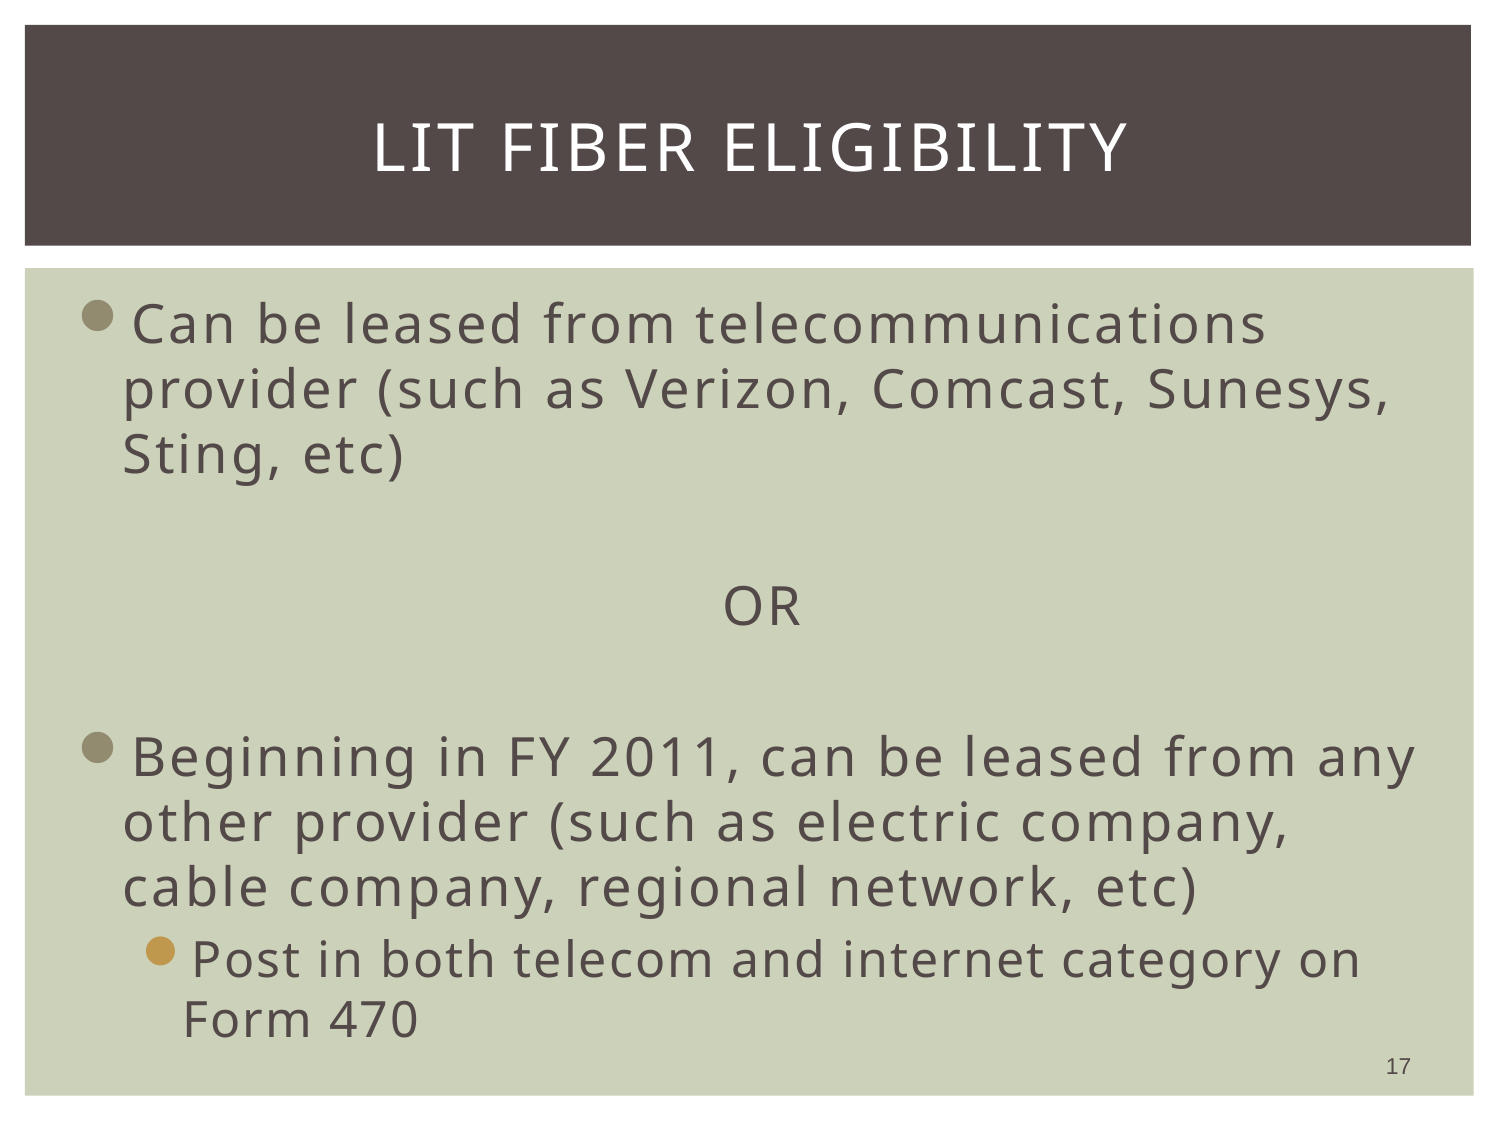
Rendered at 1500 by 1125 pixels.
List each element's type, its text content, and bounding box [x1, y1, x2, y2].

list Can be leased from telecommunications provider (such as Verizon, Comcast, Sunesys, Sting, etc) OR Beginning in FY 2011, can be leased from any other provider (such as electric company, cable company, regional network, etc) Post in both telecom and internet category on Form 470 [62, 282, 1442, 1005]
title Lit Fiber Eligibility [62, 58, 1438, 232]
slide_number 17 [1349, 1041, 1448, 1089]
